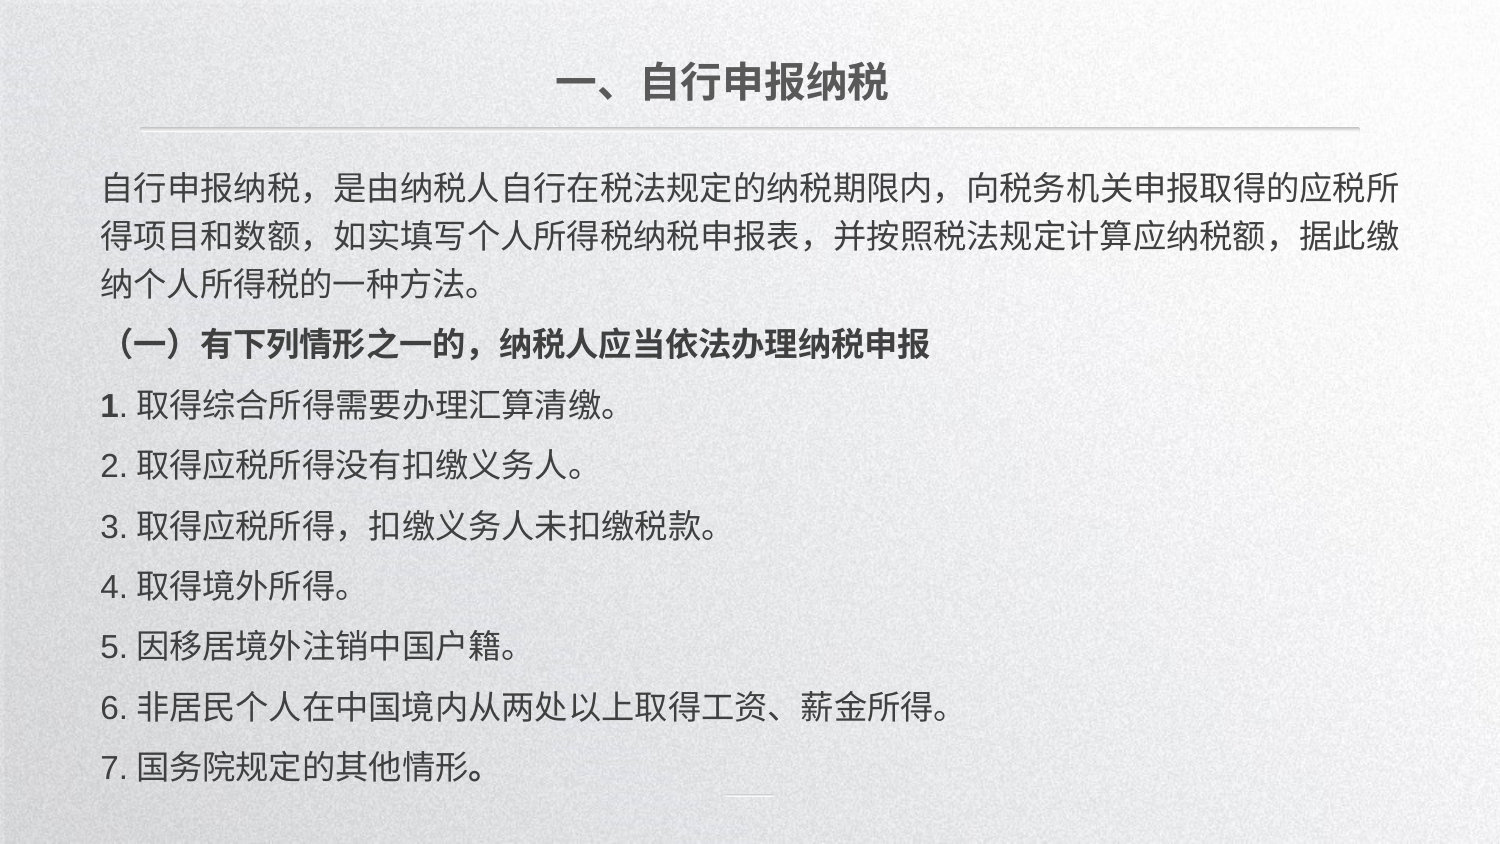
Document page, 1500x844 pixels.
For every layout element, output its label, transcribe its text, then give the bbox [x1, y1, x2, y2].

text_box 一、自行申报纳税 [0, 50, 1446, 112]
text_box 自行申报纳税，是由纳税人自行在税法规定的纳税期限内，向税务机关申报取得的应税所得项目和数额，如实填写个人所得税纳税申报表，并按照税法规定计算应纳税额，据此缴纳个人所得税的一种方法。 （一）有下列情形之一的，纳税人应当依法办理纳税申报 1.取得综合所得需要办理汇算清缴。 2.取得应税所得没有扣缴义务人。 3.取得应税所得，扣缴义务人未扣缴税款。 4.取得境外所得。 5.因移居境外注销中国户籍。 6.非居民个人在中国境内从两处以上取得工资、薪金所得。 7.国务院规定的其他情形。 [100, 159, 1400, 787]
picture [0, 0, 1500, 844]
